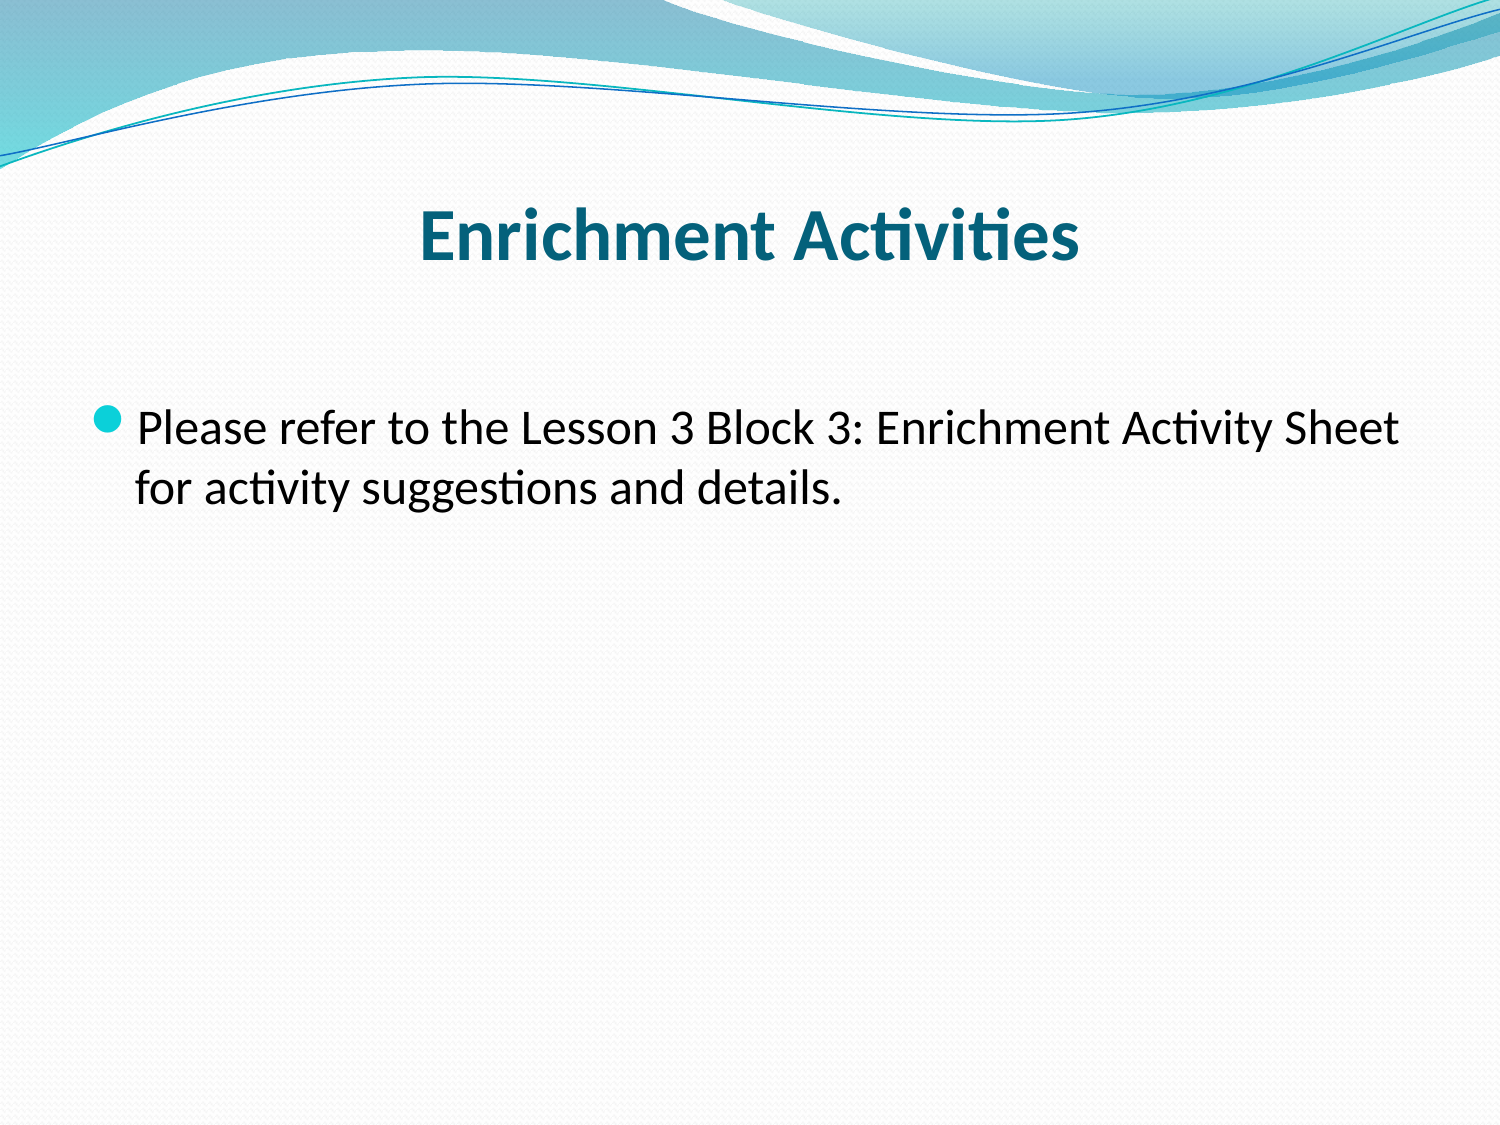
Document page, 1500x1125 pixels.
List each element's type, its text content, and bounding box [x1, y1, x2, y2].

title Enrichment Activities [75, 115, 1425, 275]
list Please refer to the Lesson 3 Block 3: Enrichment Activity Sheet for activity suggestions and details. [75, 387, 1425, 1038]
